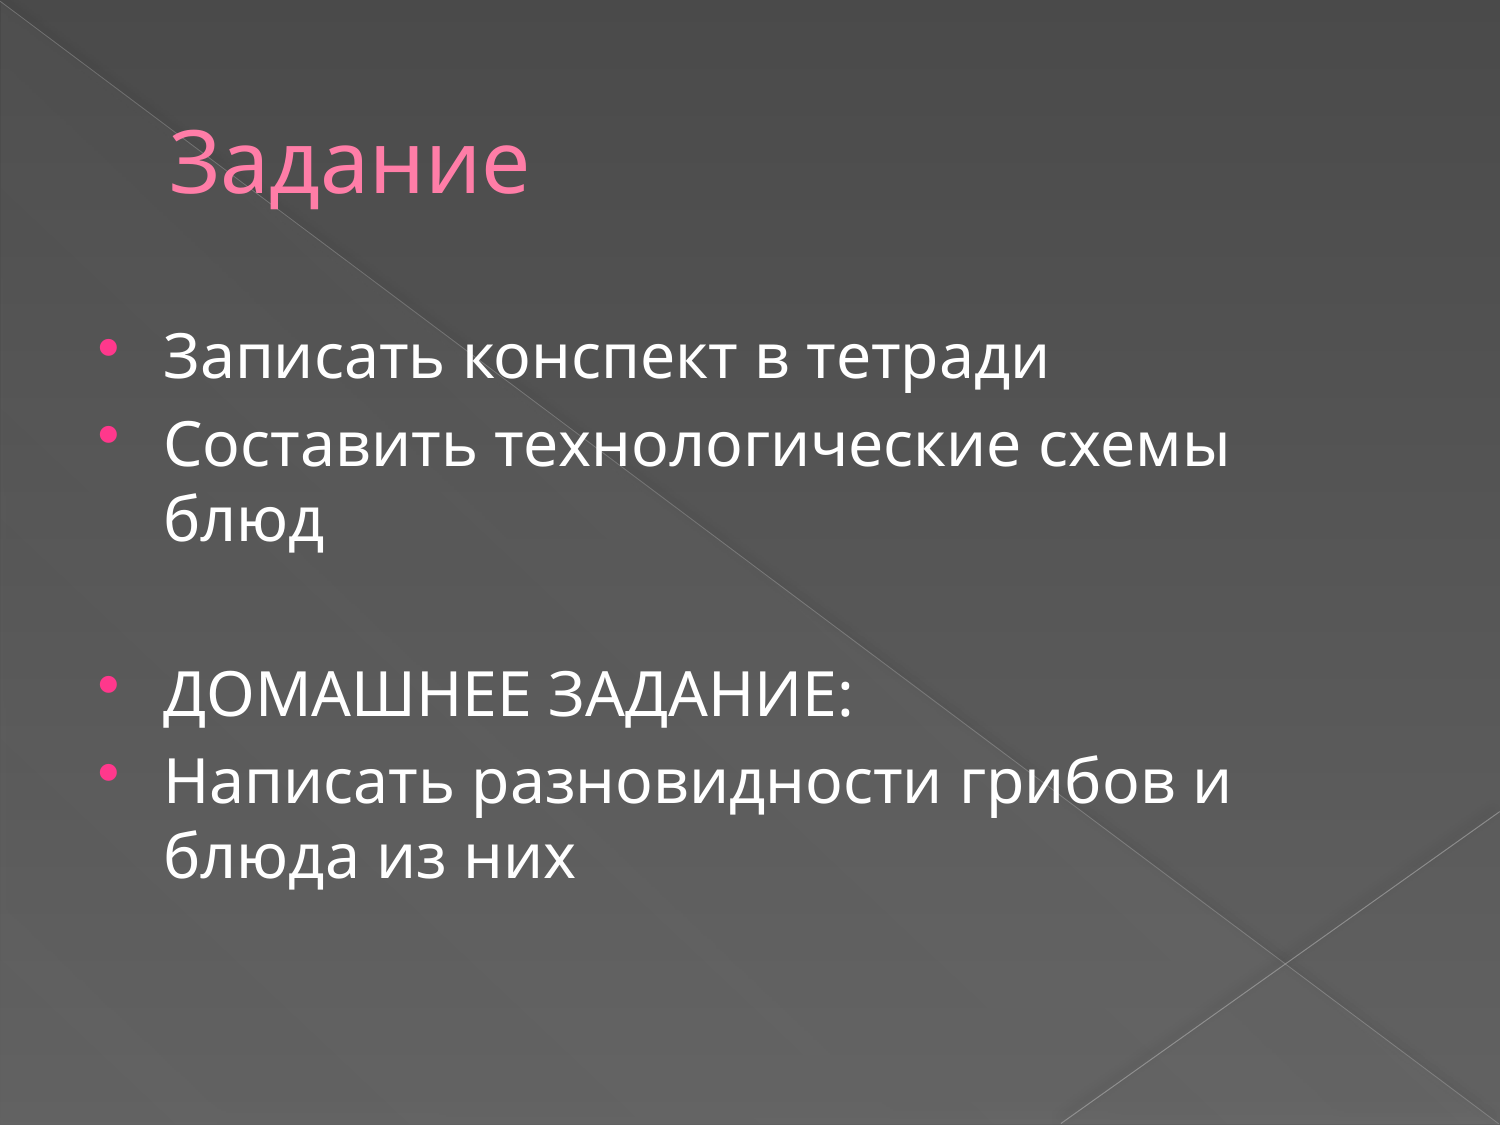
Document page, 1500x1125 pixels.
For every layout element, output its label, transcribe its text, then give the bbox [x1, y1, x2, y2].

title Задание [75, 43, 1425, 274]
list Записать конспект в тетради Составить технологические схемы блюд ДОМАШНЕЕ ЗАДАНИЕ: Написать разновидности грибов и блюда из них [75, 308, 1425, 1059]
